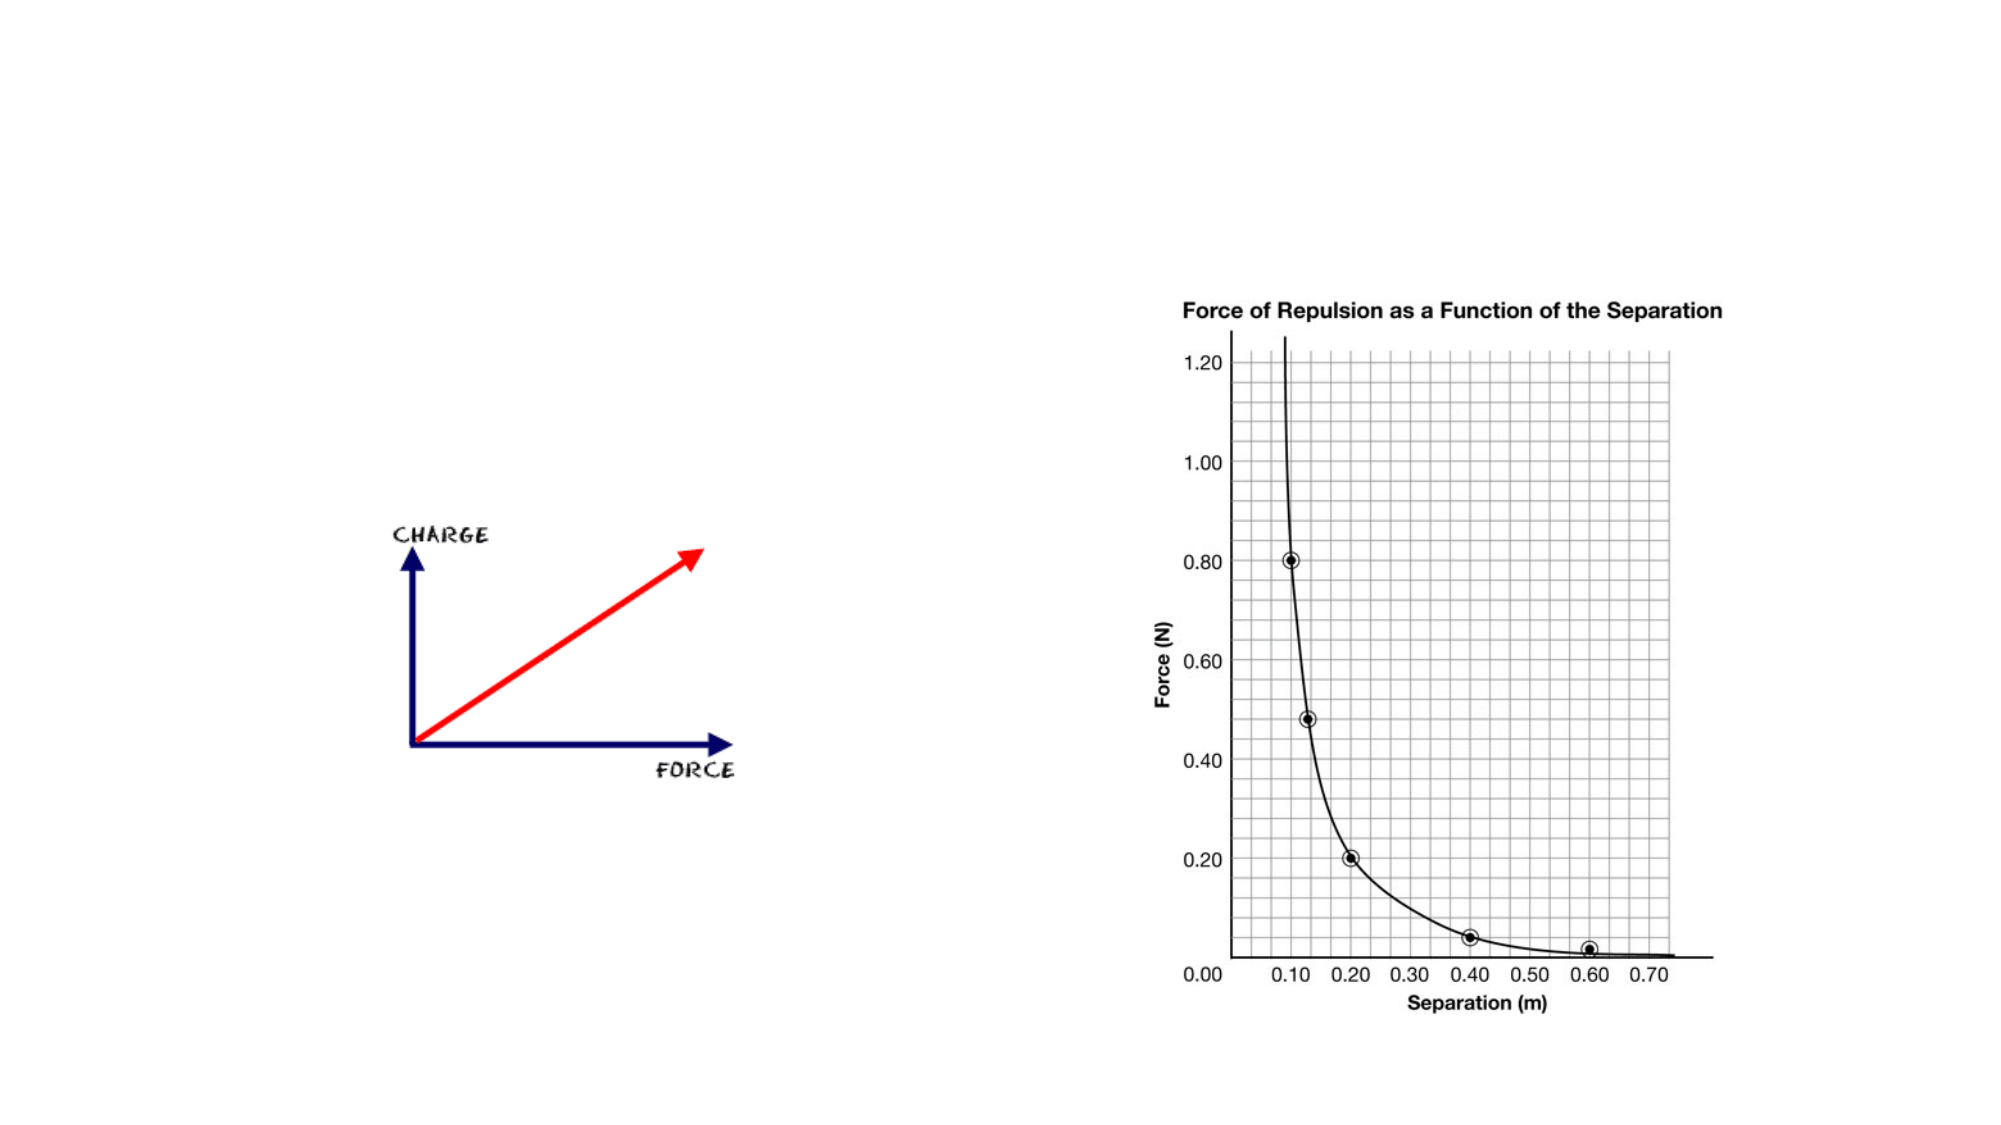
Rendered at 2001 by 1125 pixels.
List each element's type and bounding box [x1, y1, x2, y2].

list [1152, 299, 1723, 1014]
list [374, 515, 750, 797]
